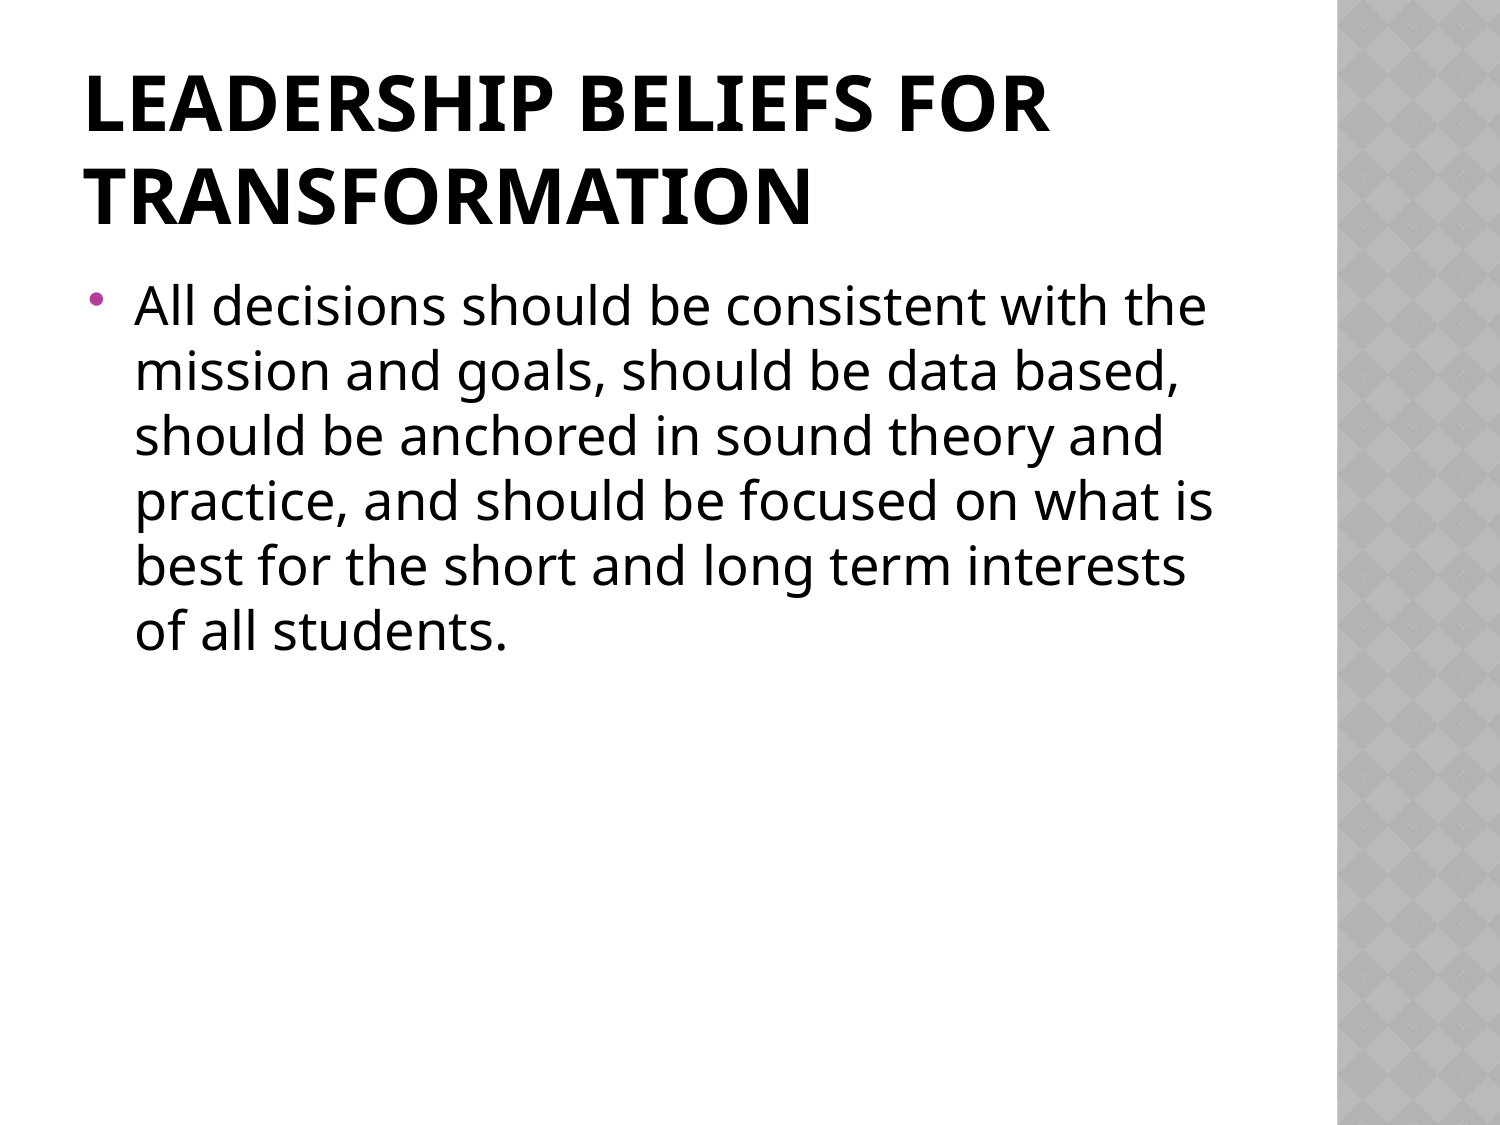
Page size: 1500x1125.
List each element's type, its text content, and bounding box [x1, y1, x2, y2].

list All decisions should be consistent with the mission and goals, should be data based, should be anchored in sound theory and practice, and should be focused on what is best for the short and long term interests of all students. [75, 264, 1263, 1059]
title Leadership beliefs for transformation [75, 52, 1263, 240]
